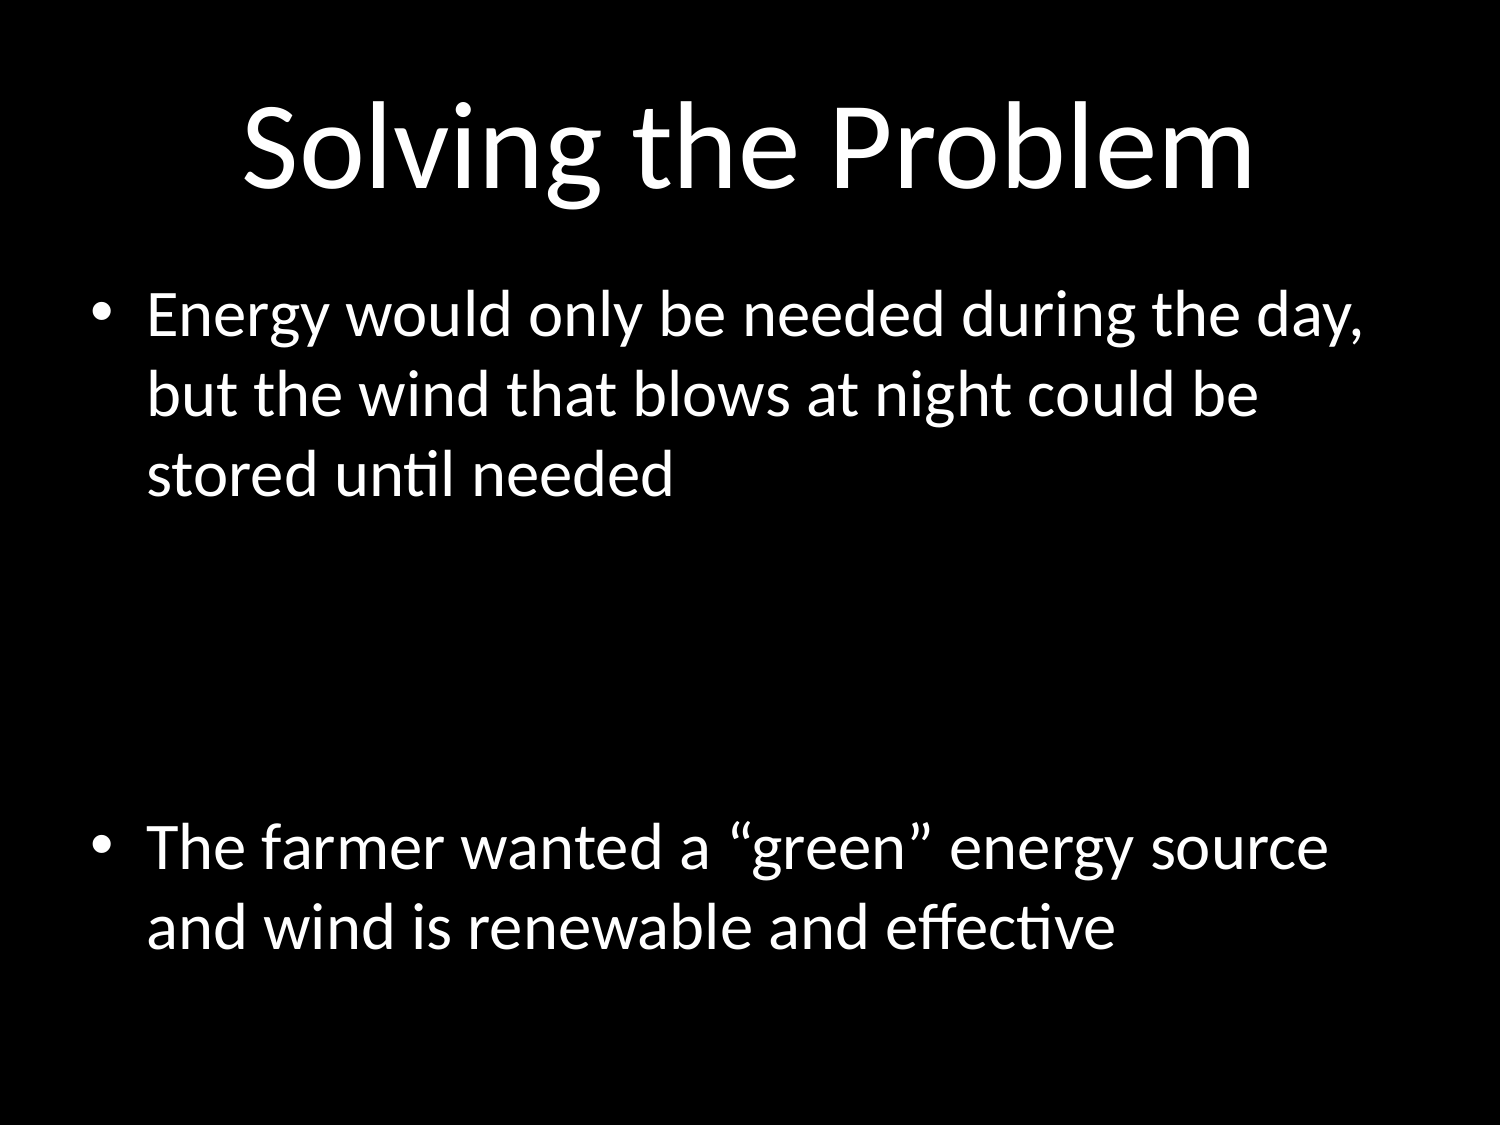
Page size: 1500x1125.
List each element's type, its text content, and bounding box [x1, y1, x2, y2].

list Energy would only be needed during the day, but the wind that blows at night could be stored until needed The farmer wanted a “green” energy source and wind is renewable and effective [75, 262, 1425, 1005]
title Solving the Problem [75, 45, 1425, 233]
